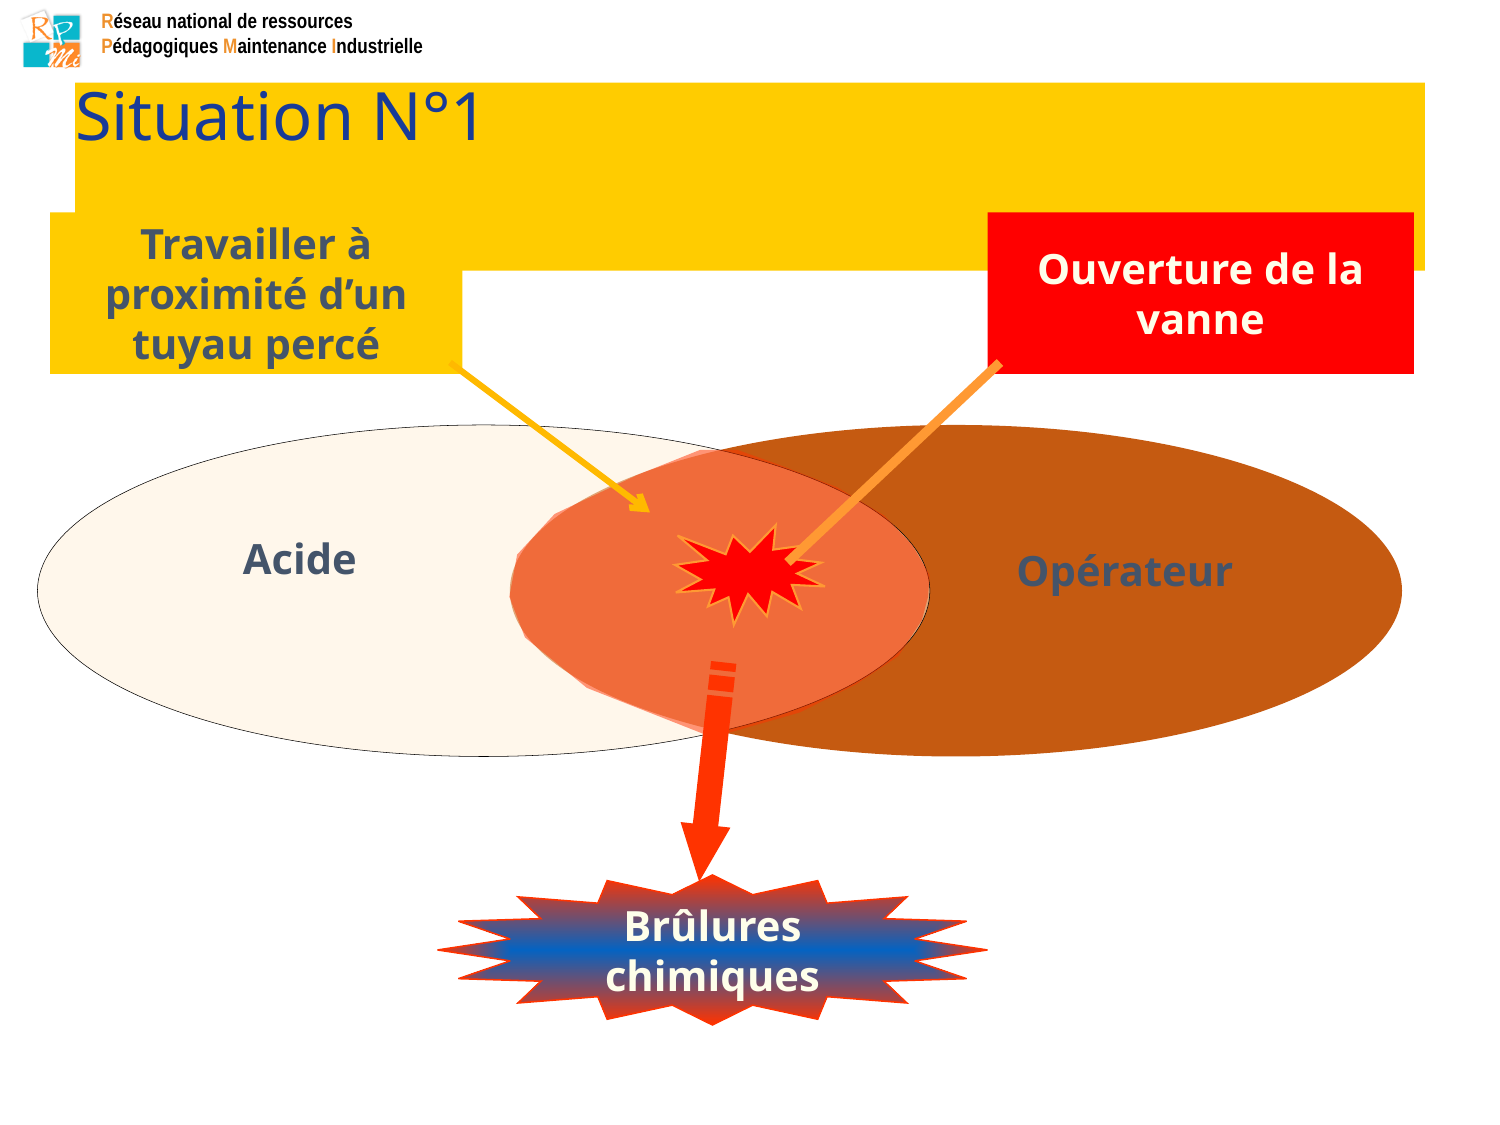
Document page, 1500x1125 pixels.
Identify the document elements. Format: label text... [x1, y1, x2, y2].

title Situation N°1 [75, 82, 1425, 271]
text_box [681, 757, 730, 880]
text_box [37, 424, 930, 757]
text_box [49, 212, 930, 738]
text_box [930, 625, 1403, 757]
picture [17, 7, 86, 72]
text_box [674, 212, 1414, 625]
text_box Brûlures chimiques [437, 874, 988, 1025]
